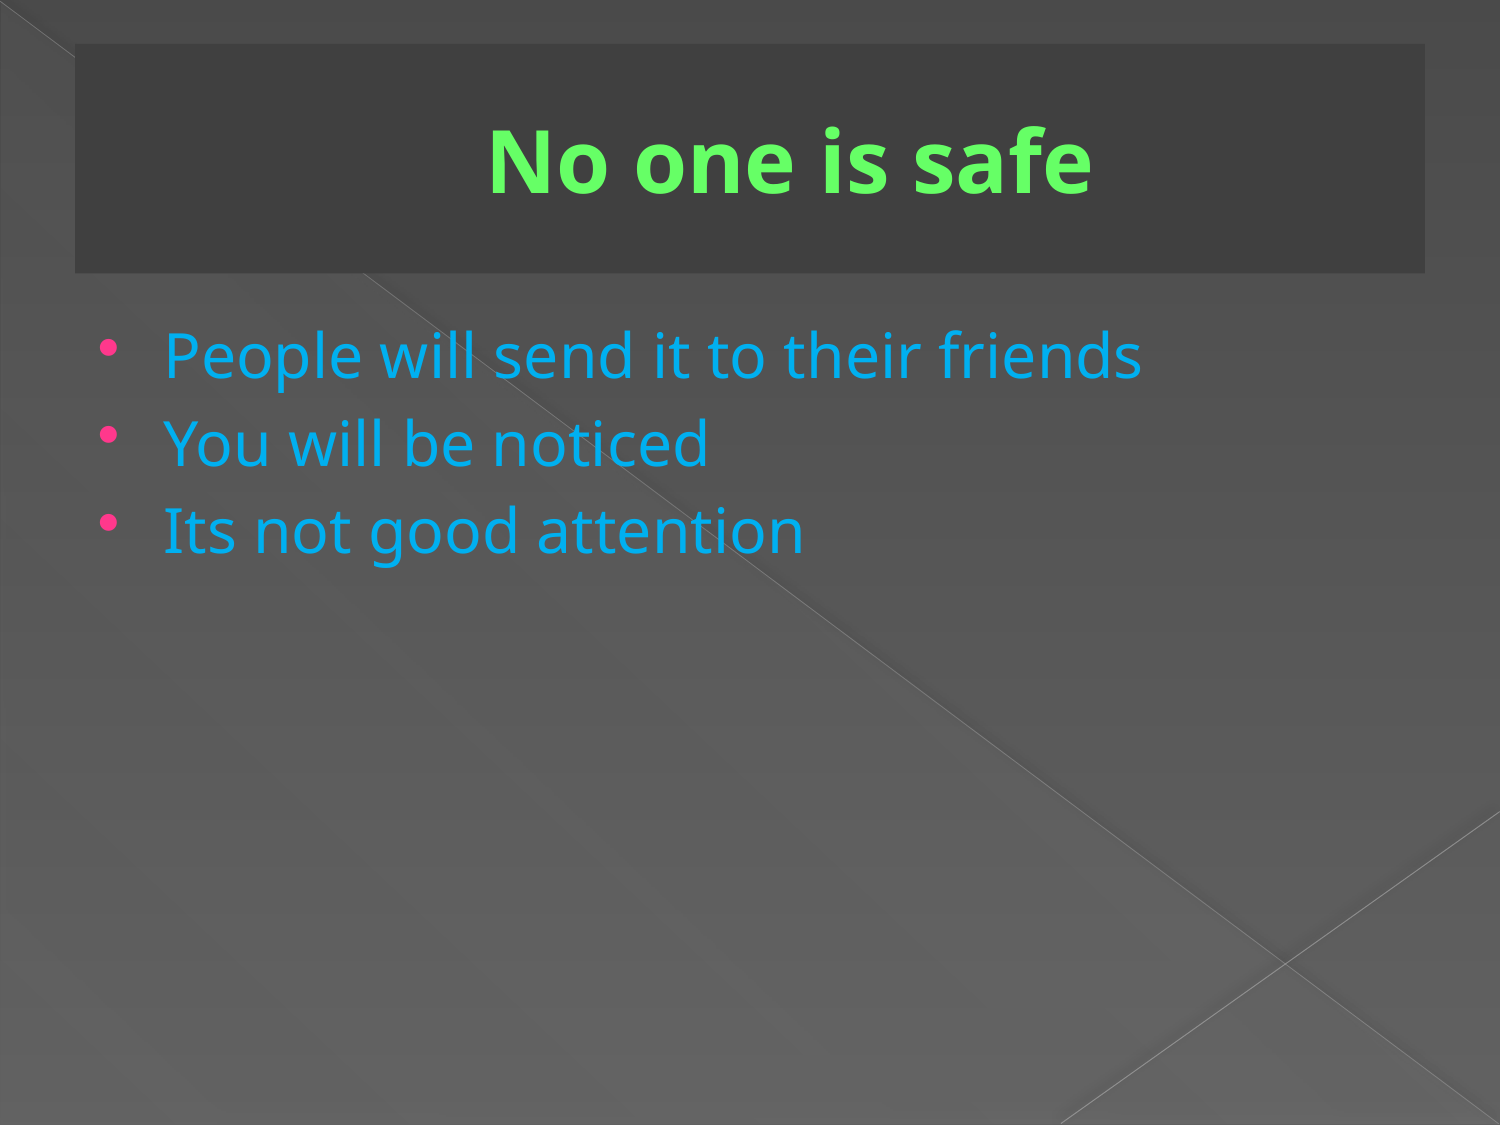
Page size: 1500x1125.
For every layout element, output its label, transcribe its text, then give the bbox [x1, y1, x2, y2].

title No one is safe [75, 43, 1425, 274]
list People will send it to their friends You will be noticed Its not good attention [75, 308, 1425, 1059]
